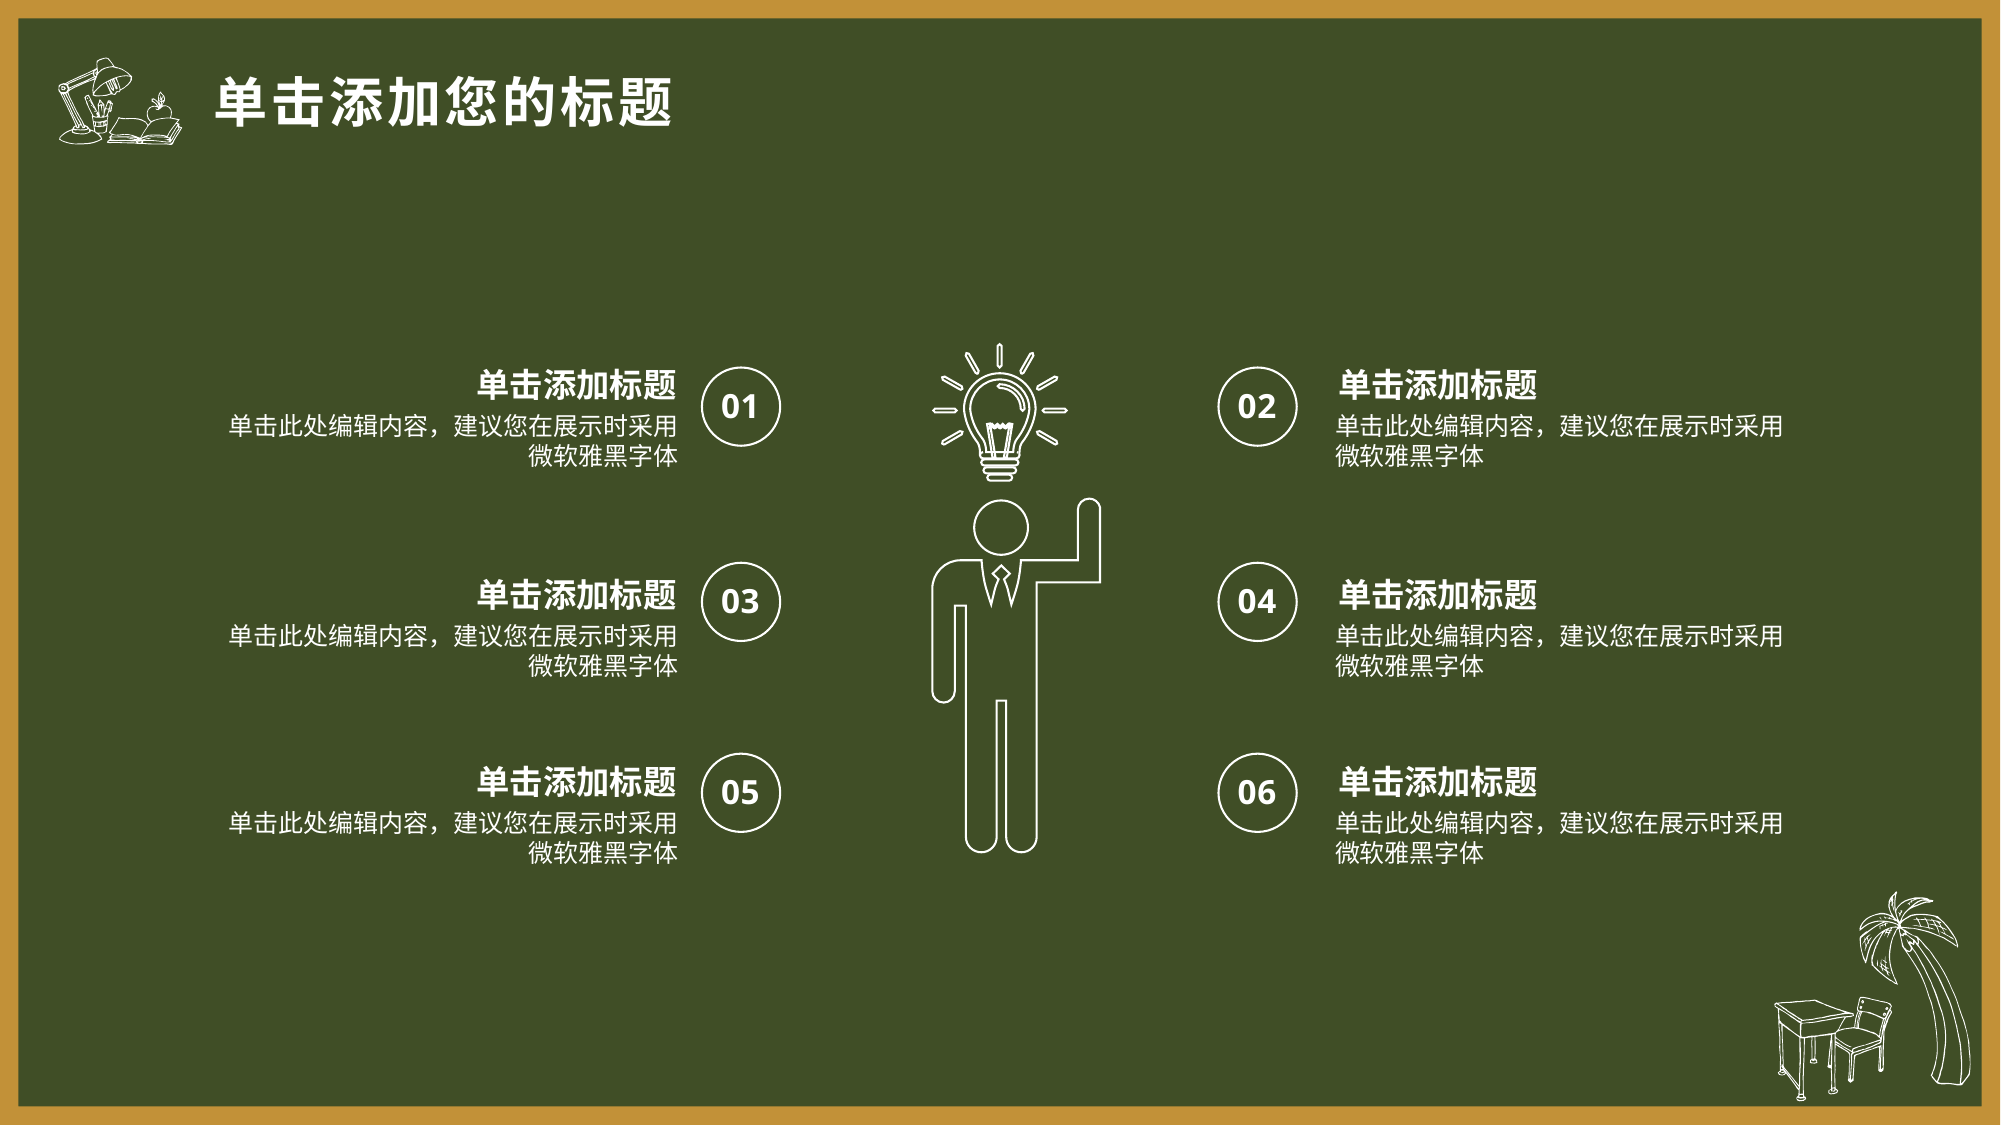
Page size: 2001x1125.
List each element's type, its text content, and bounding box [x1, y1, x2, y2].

text_box 单击添加标题 [1323, 754, 1714, 808]
text_box [1217, 752, 1298, 833]
text_box 01 [709, 385, 771, 426]
text_box 单击此处编辑内容，建议您在展示时采用微软雅黑字体 [226, 410, 679, 471]
text_box [700, 366, 782, 447]
text_box 单击此处编辑内容，建议您在展示时采用微软雅黑字体 [226, 620, 679, 681]
text_box 单击此处编辑内容，建议您在展示时采用微软雅黑字体 [1334, 620, 1788, 681]
text_box [973, 499, 1030, 556]
text_box [700, 752, 782, 833]
text_box 单击此处编辑内容，建议您在展示时采用微软雅黑字体 [1334, 410, 1788, 471]
text_box 02 [1226, 385, 1288, 426]
text_box 03 [709, 580, 771, 621]
text_box 单击此处编辑内容，建议您在展示时采用微软雅黑字体 [1334, 807, 1788, 868]
text_box 单击添加标题 [293, 567, 692, 621]
text_box 单击此处编辑内容，建议您在展示时采用微软雅黑字体 [226, 807, 679, 868]
text_box 单击添加标题 [1323, 567, 1714, 621]
text_box 04 [1226, 580, 1288, 621]
text_box [1217, 561, 1298, 643]
text_box 单击添加您的标题 [198, 60, 772, 141]
text_box 06 [1226, 771, 1288, 812]
text_box [1217, 366, 1298, 447]
text_box 单击添加标题 [1323, 357, 1714, 411]
text_box [931, 497, 1102, 854]
text_box [700, 561, 782, 643]
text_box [933, 344, 1067, 481]
text_box 单击添加标题 [293, 754, 692, 808]
text_box 05 [709, 771, 771, 812]
text_box 单击添加标题 [293, 357, 692, 411]
